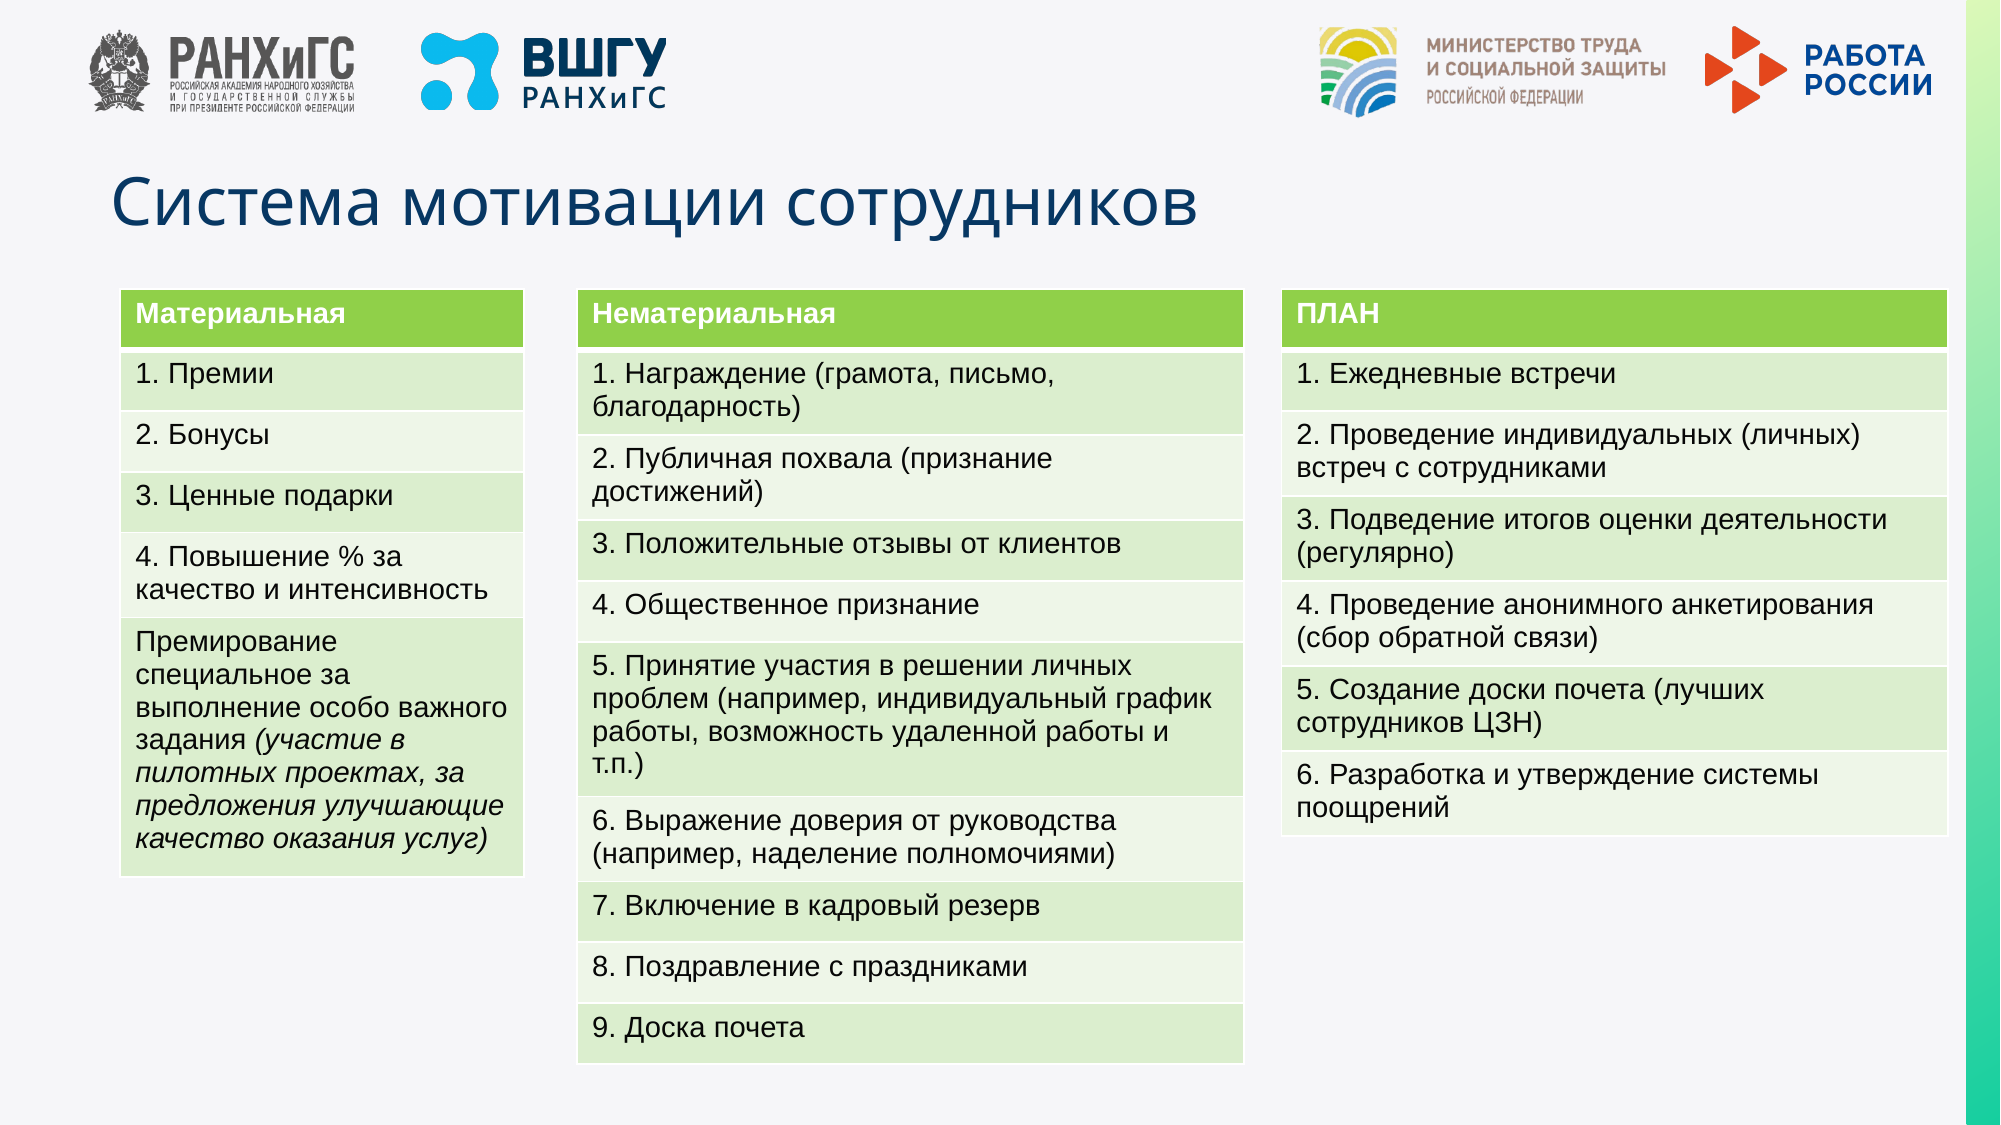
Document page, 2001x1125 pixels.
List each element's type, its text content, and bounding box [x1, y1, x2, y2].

table_cell 7. Включение в кадровый резерв [578, 882, 1243, 941]
picture [421, 55, 475, 110]
table_cell 2. Бонусы [121, 412, 523, 471]
table_cell 9. Доска почета [578, 1004, 1243, 1063]
table_cell 3. Подведение итогов оценки деятельности (регулярно) [1282, 497, 1947, 580]
table_cell 6. Разработка и утверждение системы поощрений [1282, 752, 1947, 835]
picture [486, 32, 666, 110]
picture [421, 102, 427, 110]
table_cell Премирование специальное за выполнение особо важного задания (участие в пилотных проектах, за предложения улучшающие качество оказания услуг) [121, 618, 523, 876]
table_header Материальная [121, 290, 523, 347]
table_cell 5. Принятие участия в решении личных проблем (например, индивидуальный график работы, возможность удаленной работы и т.п.) [578, 643, 1243, 796]
table_cell 2. Публичная похвала (признание достижений) [578, 436, 1243, 519]
table_cell 3. Ценные подарки [121, 473, 523, 532]
table_cell 6. Выражение доверия от руководства (например, наделение полномочиями) [578, 797, 1243, 881]
text_box Система мотивации сотрудников [94, 151, 1819, 247]
table_cell 1. Ежедневные встречи [1282, 353, 1947, 410]
table_cell 1. Премии [121, 353, 523, 410]
table_header Нематериальная [578, 290, 1243, 347]
table_header ПЛАН [1282, 290, 1947, 347]
picture [421, 32, 433, 42]
table_cell 1. Награждение (грамота, письмо, благодарность) [578, 353, 1243, 434]
picture [1705, 26, 1932, 116]
table_cell 4. Проведение анонимного анкетирования (сбор обратной связи) [1282, 582, 1947, 665]
picture [88, 29, 355, 113]
table_cell 3. Положительные отзывы от клиентов [578, 521, 1243, 580]
picture [1317, 23, 1667, 119]
table_cell 8. Поздравление с праздниками [578, 943, 1243, 1002]
table_cell 2. Проведение индивидуальных (личных) встреч с сотрудниками [1282, 412, 1947, 495]
table_cell 5. Создание доски почета (лучших сотрудников ЦЗН) [1282, 667, 1947, 750]
table_cell 4. Повышение % за качество и интенсивность [121, 533, 523, 617]
table_cell 4. Общественное признание [578, 582, 1243, 641]
picture [440, 32, 480, 40]
